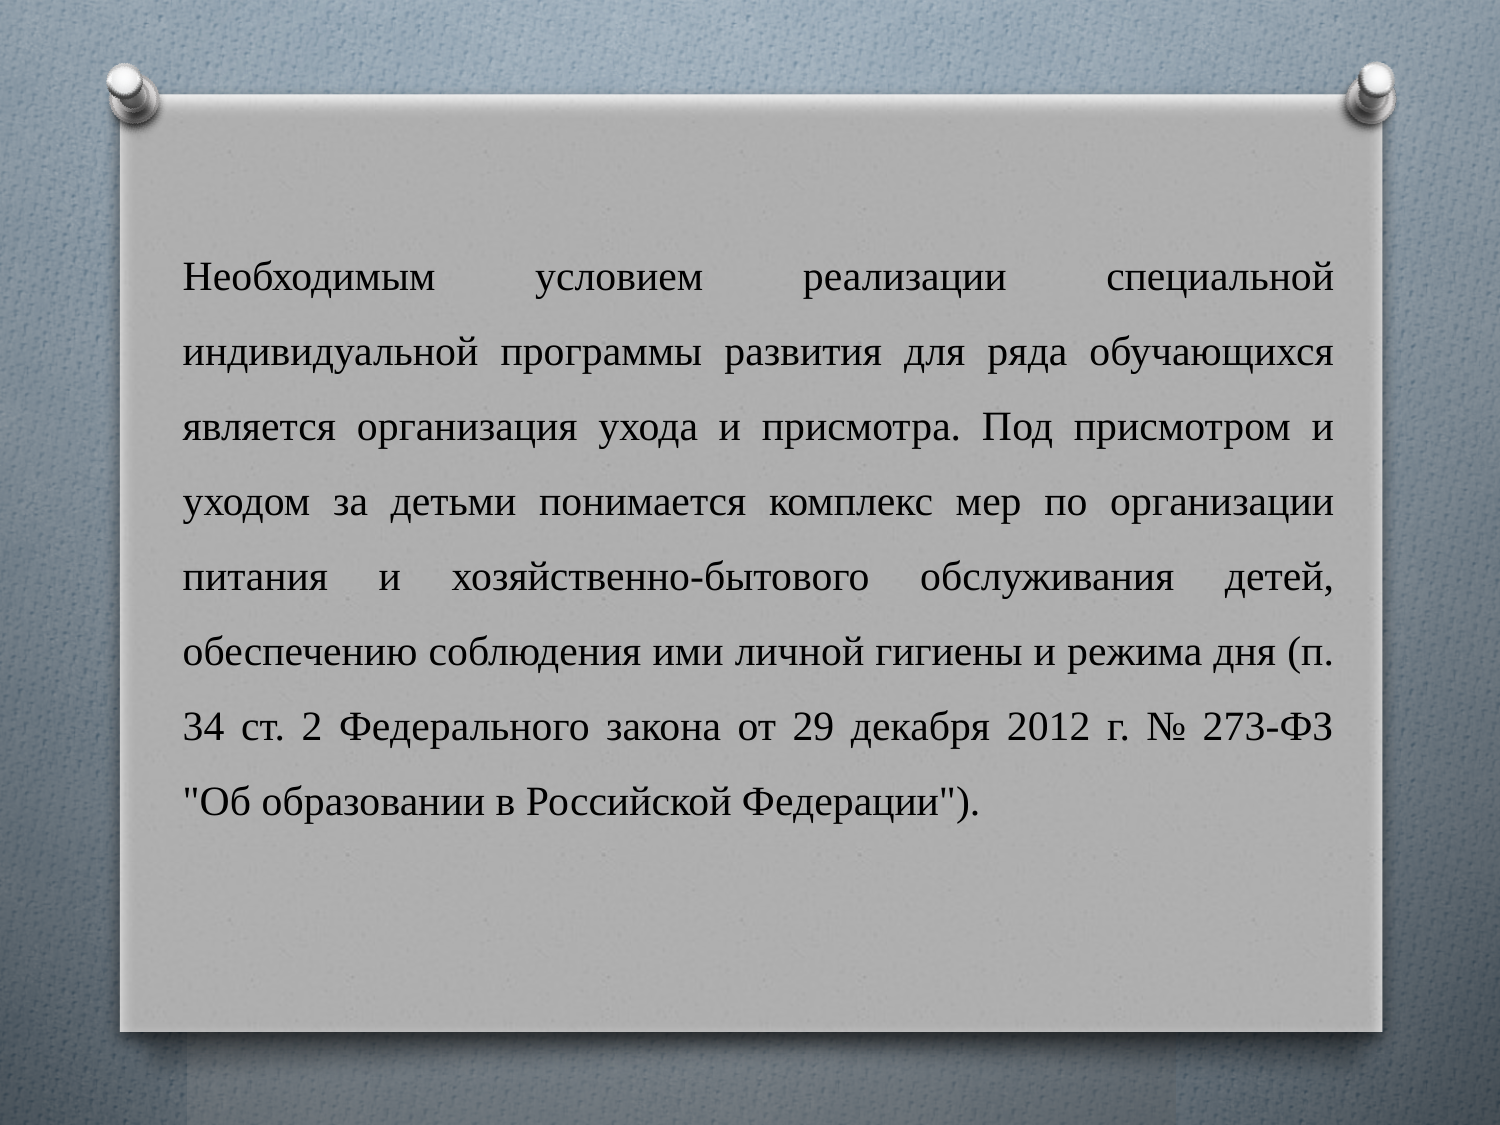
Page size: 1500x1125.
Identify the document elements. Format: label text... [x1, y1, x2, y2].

picture [1317, 35, 1439, 156]
picture [75, 29, 198, 153]
text_box Необходимым условием реализации специальной индивидуальной программы развития для ряда обучающихся является организация ухода и присмотра. Под присмотром и уходом за детьми понимается комплекс мер по организации питания и хозяйственно-бытового обслуживания детей, обеспечению соблюдения ими личной гигиены и режима дня (п. 34 ст. 2 Федерального закона от 29 декабря 2012 г. № 273-ФЗ "Об образовании в Российской Федерации"). [167, 216, 1350, 832]
